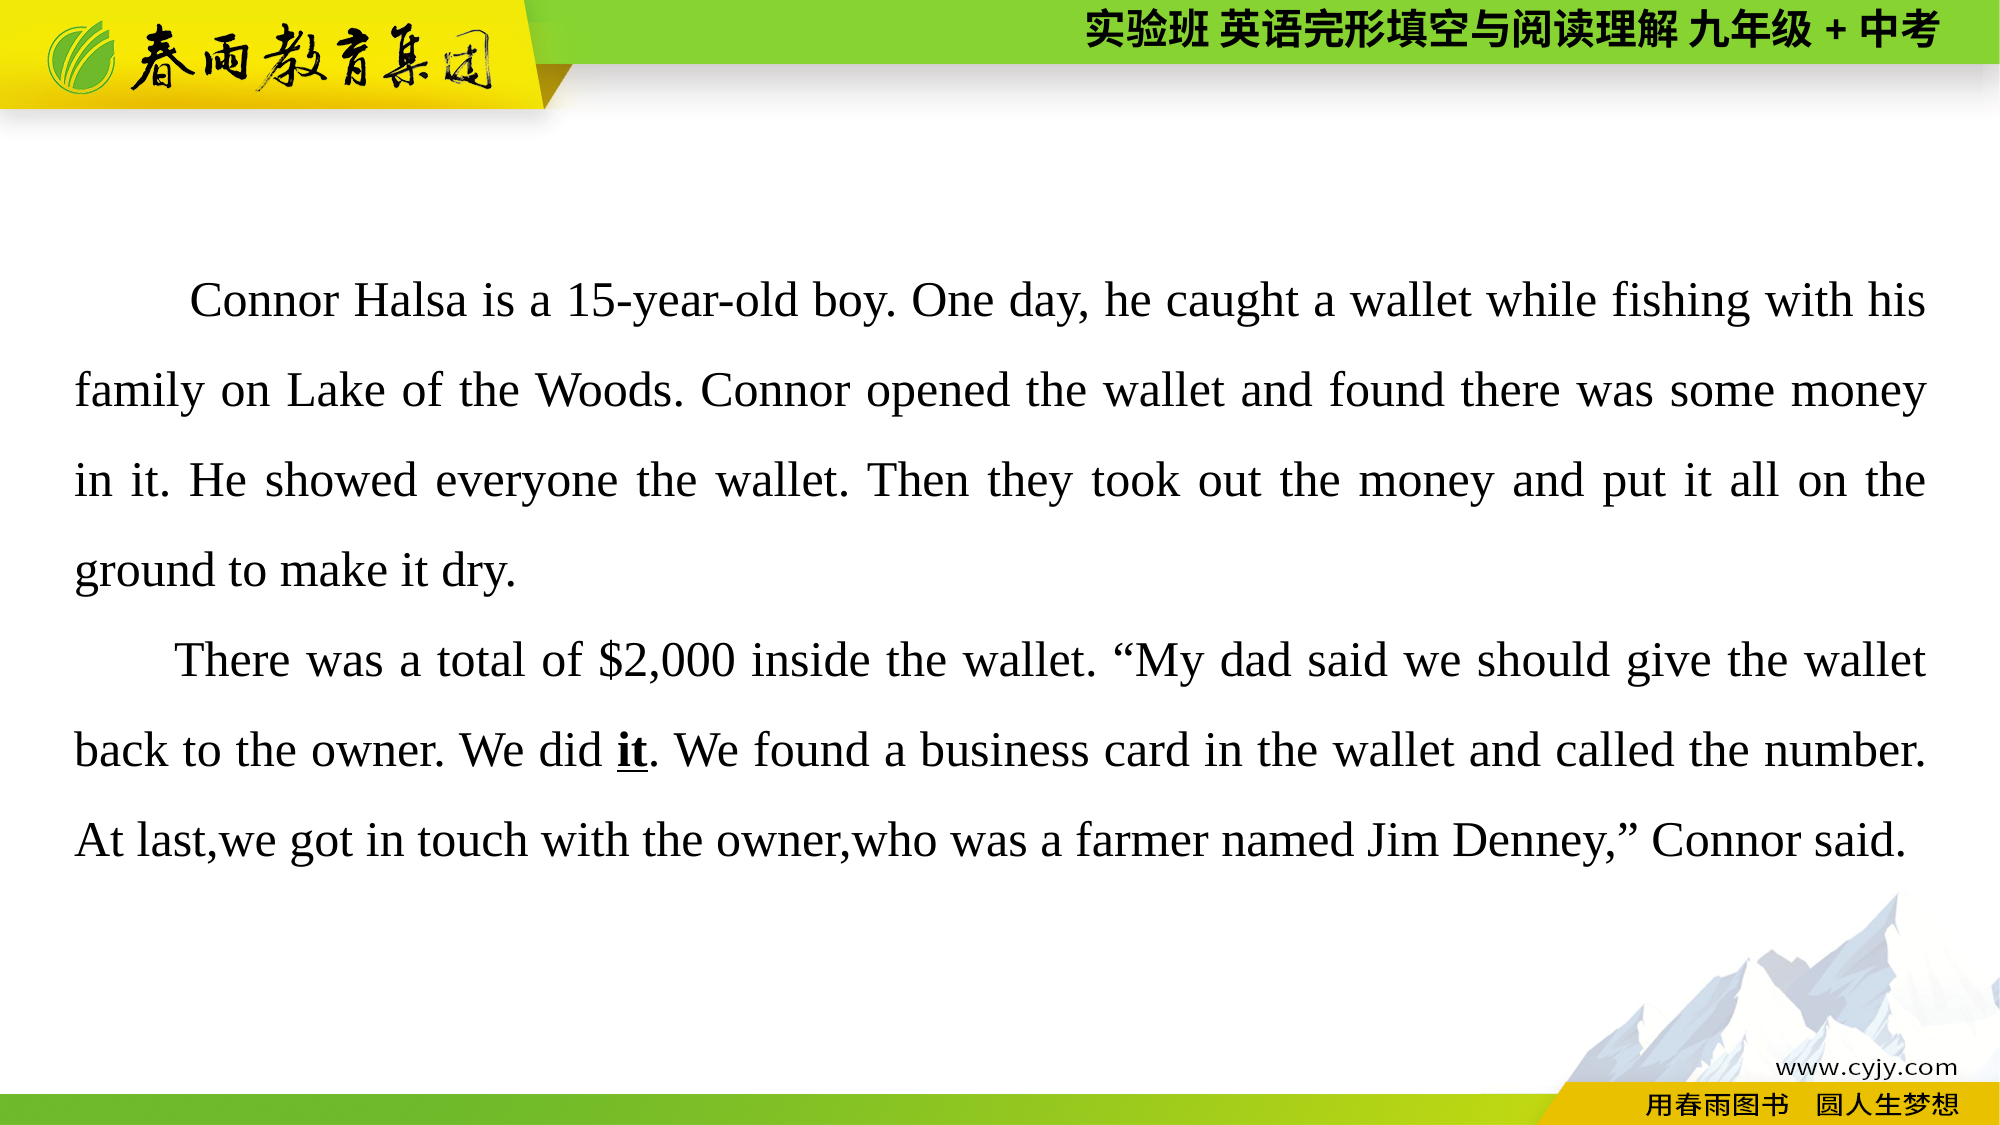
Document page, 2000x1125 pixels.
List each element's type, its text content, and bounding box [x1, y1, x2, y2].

picture [0, 0, 2000, 1125]
list Connor Halsa is a 15-year-old boy. One day, he caught a wallet while fishing with his family on Lake of the Woods. Connor opened the wallet and found there was some money in it. He showed everyone the wallet. Then they took out the money and put it all on the ground to make it dry. There was a total of $2,000 inside the wallet. “My dad said we should give the wallet back to the owner. We did it. We found a business card in the wallet and called the number. At last,we got in touch with the owner,who was a farmer named Jim Denney,” Connor said. [59, 229, 1944, 881]
